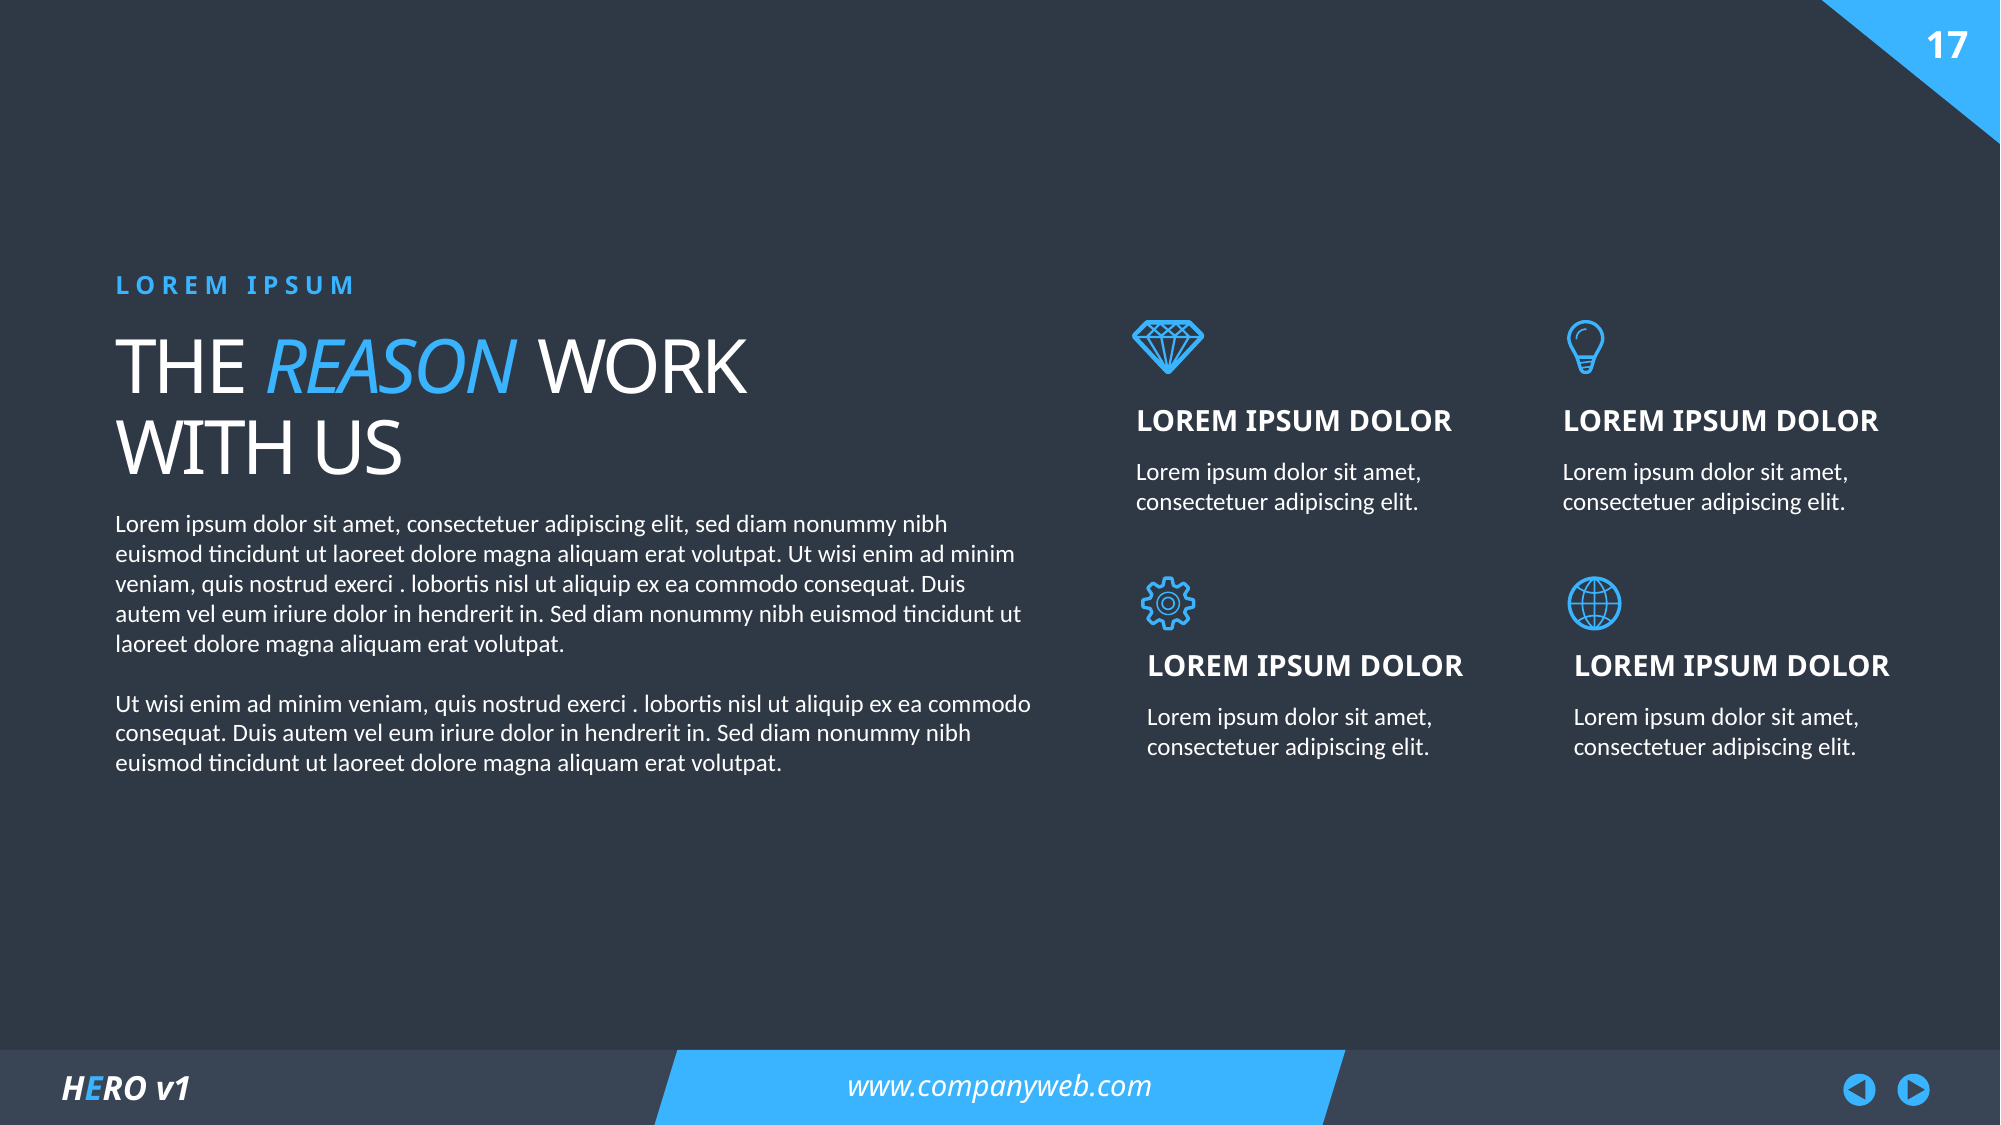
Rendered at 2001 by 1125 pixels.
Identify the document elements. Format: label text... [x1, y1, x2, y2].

text_box THE REASON WORK WITH US [100, 319, 983, 500]
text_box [1132, 640, 1495, 769]
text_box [1548, 395, 1911, 524]
text_box Lorem ipsum dolor sit amet, consectetuer adipiscing elit, sed diam nonummy nibh euismod tincidunt ut laoreet dolore magna aliquam erat volutpat. Ut wisi enim ad minim veniam, quis nostrud exerci . lobortis nisl ut aliquip ex ea commodo consequat. Duis autem vel eum iriure dolor in hendrerit in. Sed diam nonummy nibh euismod tincidunt ut laoreet dolore magna aliquam erat volutpat. Ut wisi enim ad minim veniam, quis nostrud exerci . lobortis nisl ut aliquip ex ea commodo consequat. Duis autem vel eum iriure dolor in hendrerit in. Sed diam nonummy nibh euismod tincidunt ut laoreet dolore magna aliquam erat volutpat. [100, 500, 1052, 785]
text_box [1132, 320, 1205, 374]
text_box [1141, 576, 1196, 631]
text_box LOREM IPSUM [100, 253, 635, 319]
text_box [1567, 319, 1605, 375]
text_box [1567, 576, 1622, 631]
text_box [1558, 640, 1922, 769]
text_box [1121, 395, 1484, 524]
